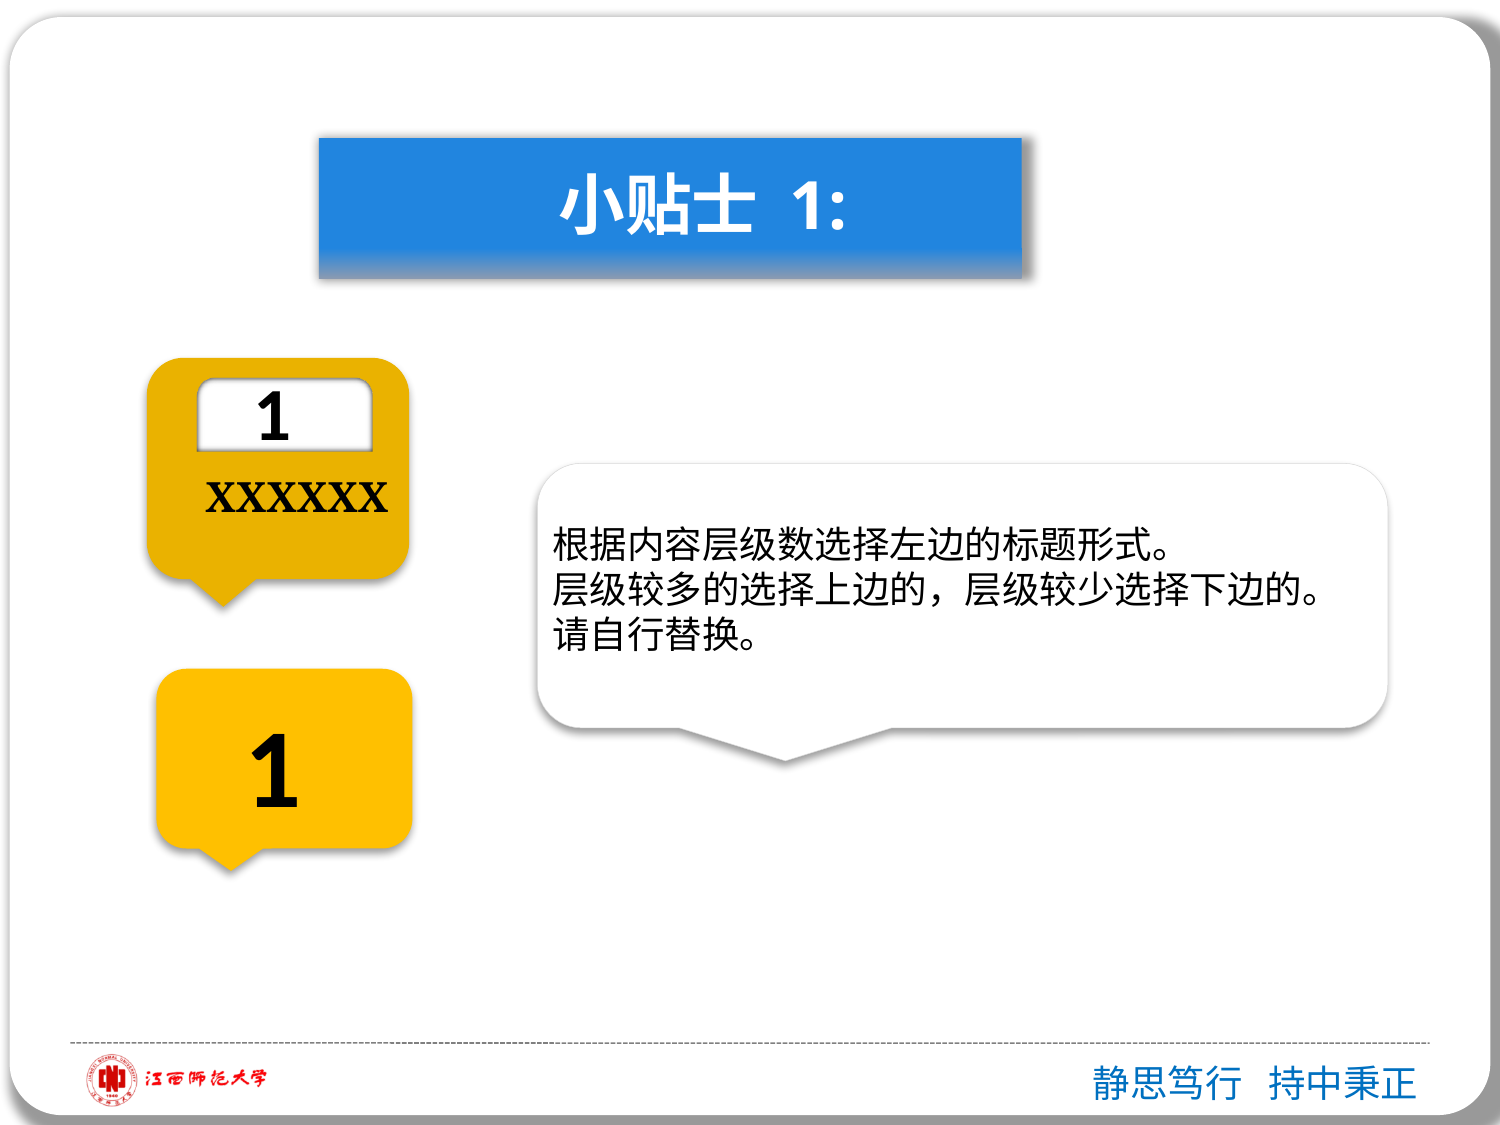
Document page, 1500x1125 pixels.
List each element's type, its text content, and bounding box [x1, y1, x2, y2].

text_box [156, 668, 413, 849]
text_box [317, 136, 1024, 281]
text_box [535, 461, 1390, 763]
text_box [125, 357, 410, 580]
picture [82, 1046, 270, 1113]
text_box 根据内容层级数选择左边的标题形式。 层级较多的选择上边的，层级较少选择下边的。 请自行替换。 [537, 513, 1424, 664]
text_box 小贴士 1: [497, 155, 863, 251]
